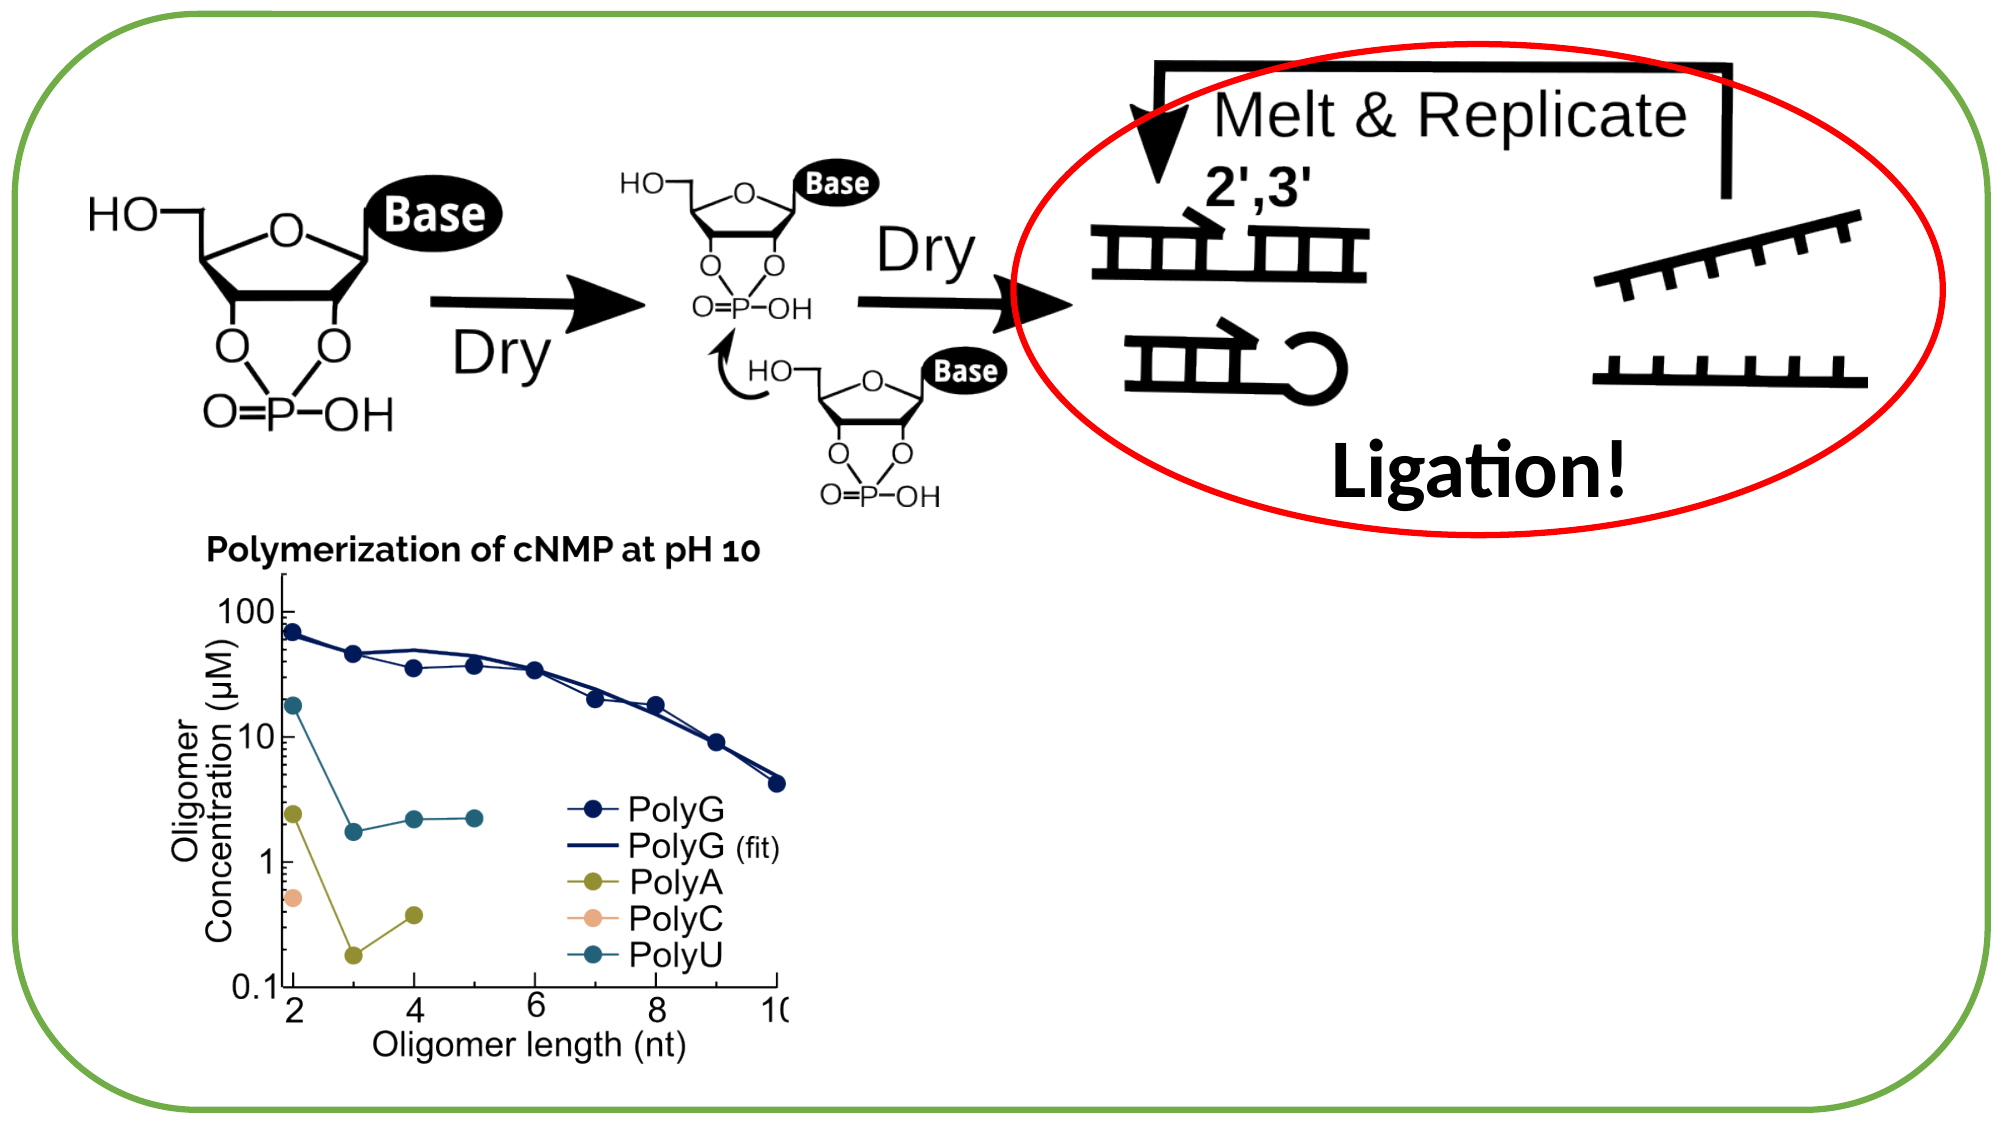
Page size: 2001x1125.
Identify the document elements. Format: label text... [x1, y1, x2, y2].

text_box Ligation! [1316, 406, 2000, 522]
text_box [1322, 522, 1634, 537]
text_box [13, 12, 1989, 1111]
picture [90, 60, 1868, 507]
text_box [1868, 154, 1944, 406]
text_box [1308, 43, 1649, 60]
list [155, 535, 789, 1067]
text_box [1258, 507, 1316, 521]
